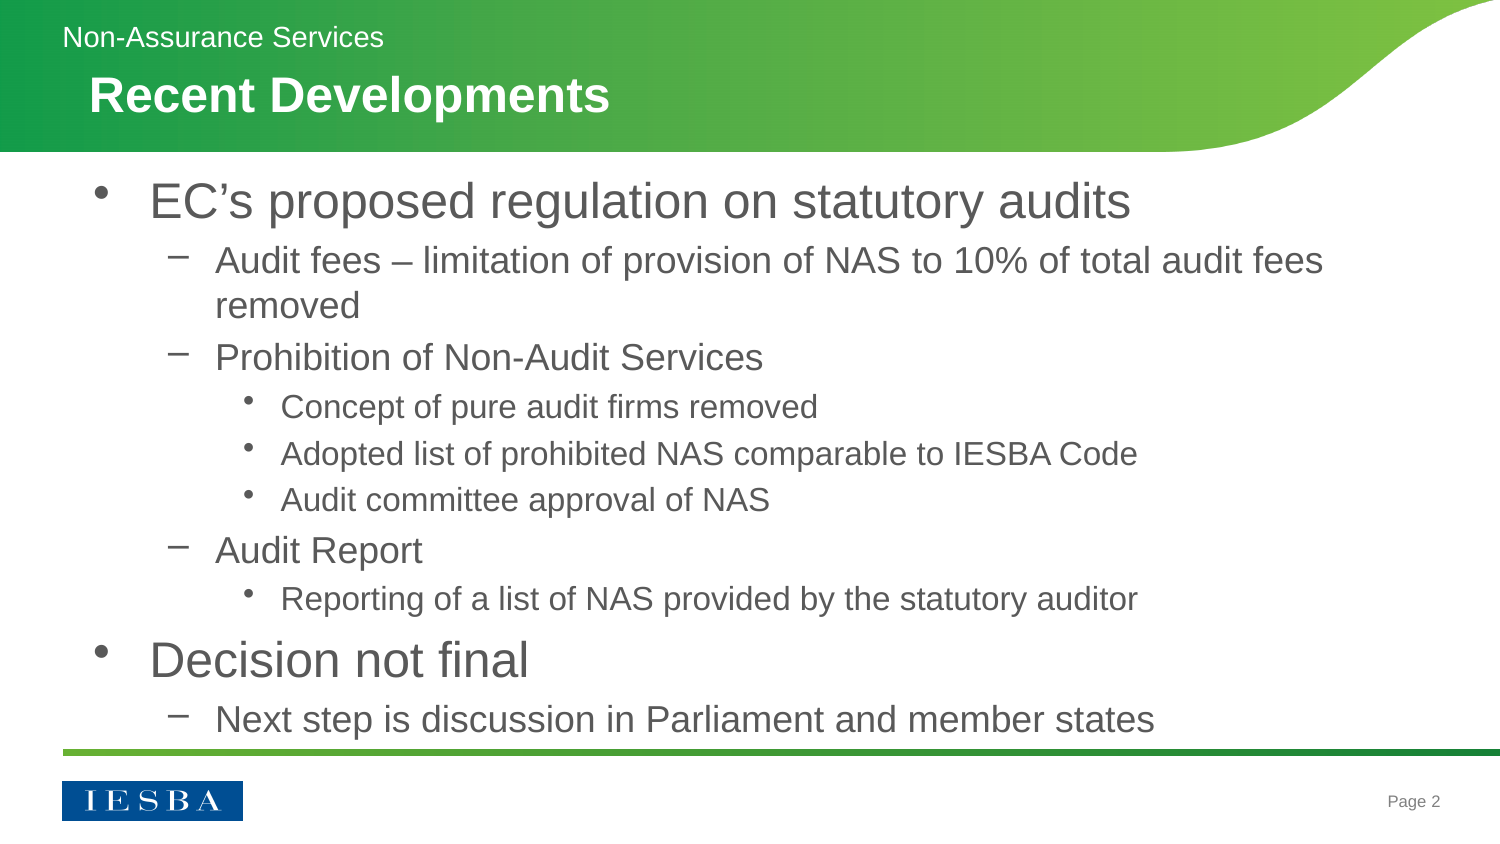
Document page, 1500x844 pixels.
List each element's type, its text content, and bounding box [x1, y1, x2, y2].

picture [62, 781, 243, 821]
title Recent Developments [75, 59, 1313, 125]
subtitle Non-Assurance Services [62, 18, 500, 47]
list EC’s proposed regulation on statutory audits Audit fees – limitation of provision of NAS to 10% of total audit fees removed Prohibition of Non-Audit Services Concept of pure audit firms removed Adopted list of prohibited NAS comparable to IESBA Code Audit committee approval of NAS Audit Report Reporting of a list of NAS provided by the statutory auditor Decision not final Next step is discussion in Parliament and member states [78, 160, 1466, 668]
picture [0, 0, 1497, 152]
